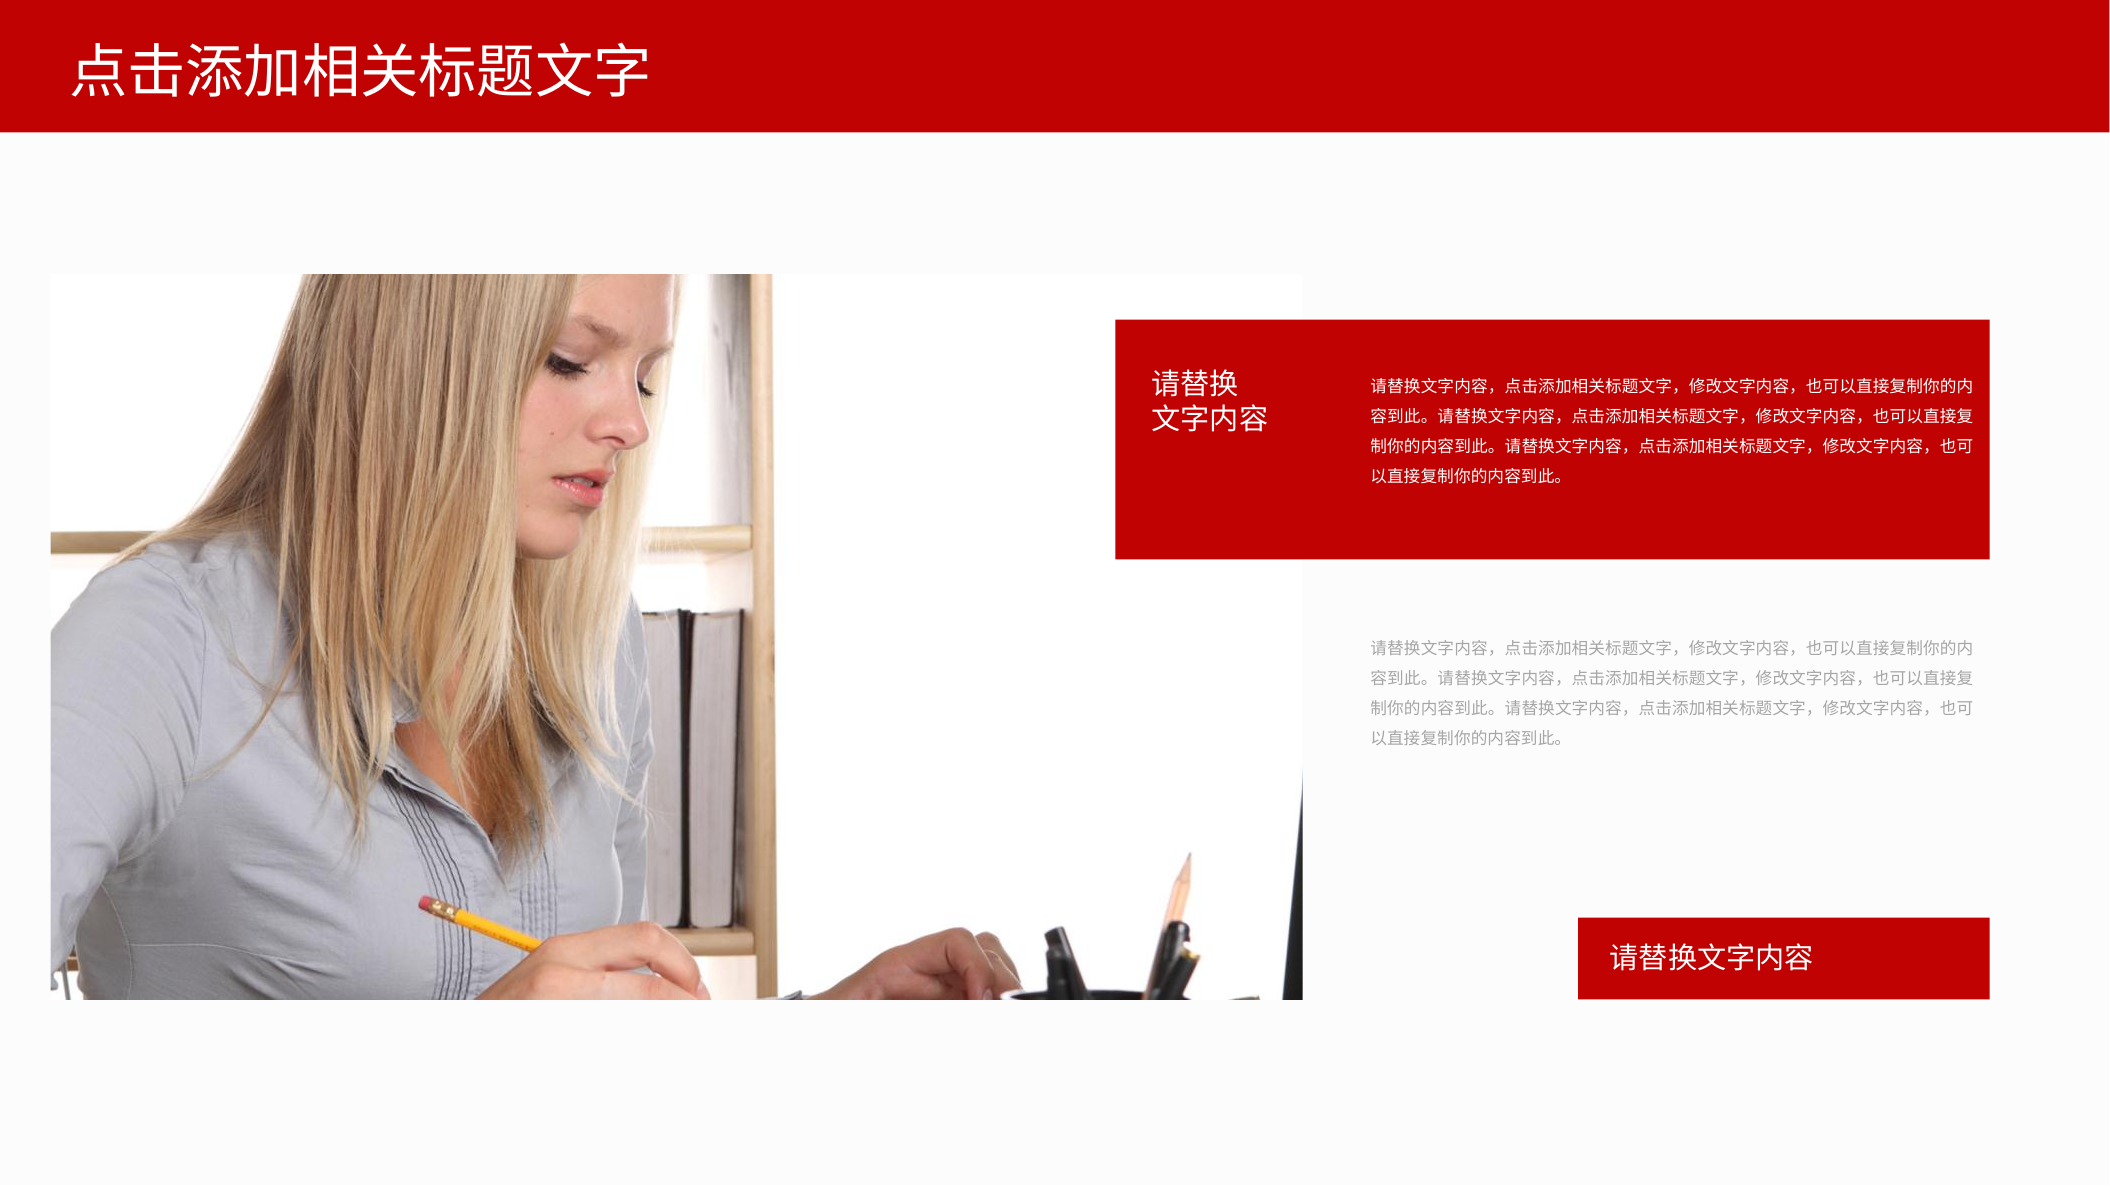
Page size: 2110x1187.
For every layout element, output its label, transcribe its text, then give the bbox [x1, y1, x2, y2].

text_box [1577, 917, 1991, 1000]
text_box 点击添加相关标题文字 [54, 26, 667, 112]
text_box 请替换 文字内容 [1135, 357, 1315, 455]
text_box [1114, 319, 1991, 561]
text_box [50, 273, 1304, 1000]
text_box 请替换文字内容 [1593, 931, 1858, 983]
text_box 请替换文字内容，点击添加相关标题文字，修改文字内容，也可以直接复制你的内容到此。请替换文字内容，点击添加相关标题文字，修改文字内容，也可以直接复制你的内容到此。请替换文字内容，点击添加相关标题文字，修改文字内容，也可以直接复制你的内容到此。 [1354, 357, 1990, 551]
text_box 请替换文字内容，点击添加相关标题文字，修改文字内容，也可以直接复制你的内容到此。请替换文字内容，点击添加相关标题文字，修改文字内容，也可以直接复制你的内容到此。请替换文字内容，点击添加相关标题文字，修改文字内容，也可以直接复制你的内容到此。 [1354, 620, 1990, 814]
